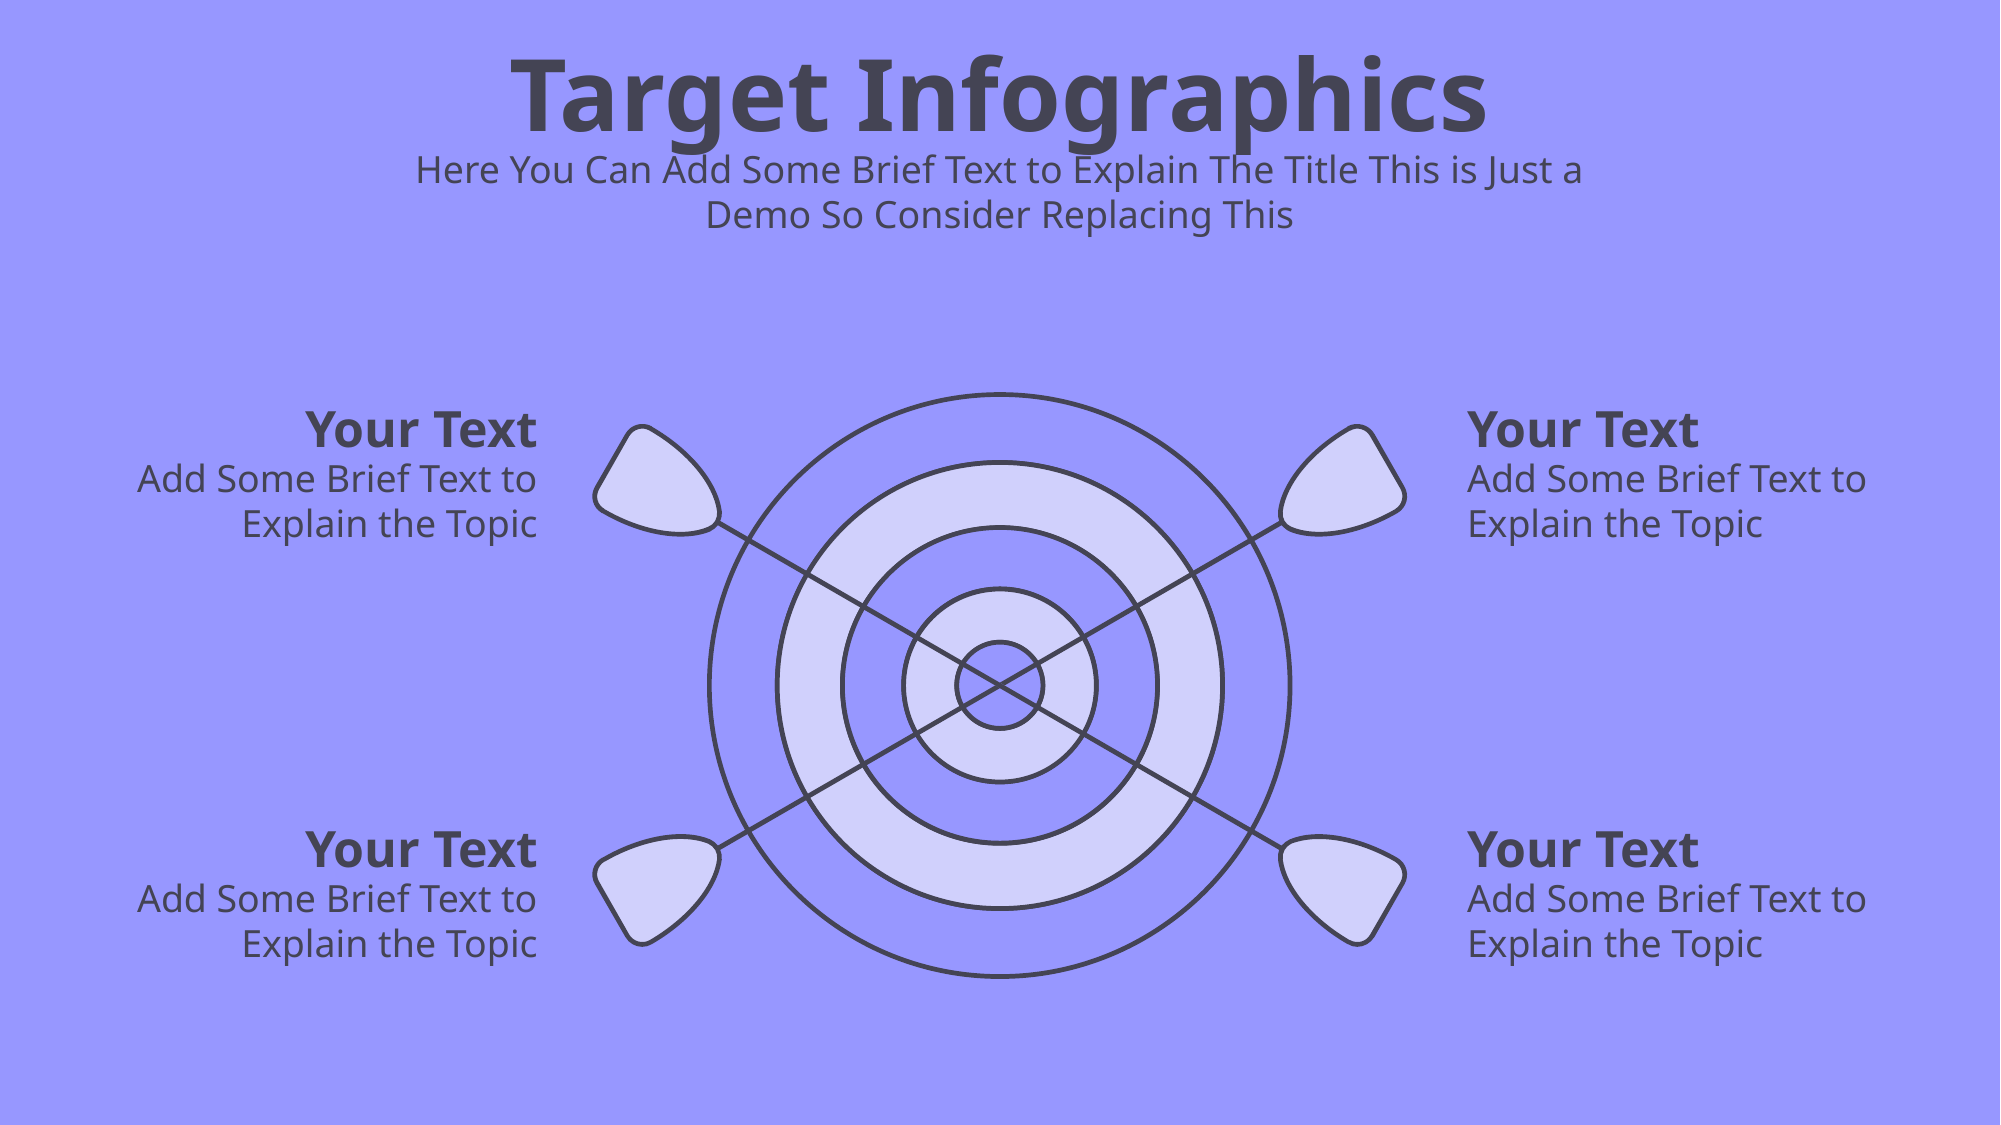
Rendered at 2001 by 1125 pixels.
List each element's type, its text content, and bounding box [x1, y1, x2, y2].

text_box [589, 421, 999, 685]
text_box Add Some Brief Text to Explain the Topic [66, 867, 553, 972]
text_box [1000, 686, 1410, 947]
text_box Add Some Brief Text to Explain the Topic [66, 447, 553, 553]
text_box Your Text [66, 389, 553, 447]
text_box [999, 421, 1410, 686]
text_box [706, 947, 1293, 979]
text_box Add Some Brief Text to Explain the Topic [1452, 447, 1938, 553]
text_box Here You Can Add Some Brief Text to Explain The Title This is Just a Demo So Consider Replacing This [345, 138, 1655, 244]
text_box Target Infographics [416, 23, 1584, 138]
text_box Your Text [1452, 389, 1938, 447]
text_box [706, 392, 1293, 421]
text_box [589, 685, 1000, 947]
text_box Add Some Brief Text to Explain the Topic [1452, 867, 1938, 972]
text_box Your Text [66, 809, 553, 867]
text_box Your Text [1452, 809, 1938, 867]
